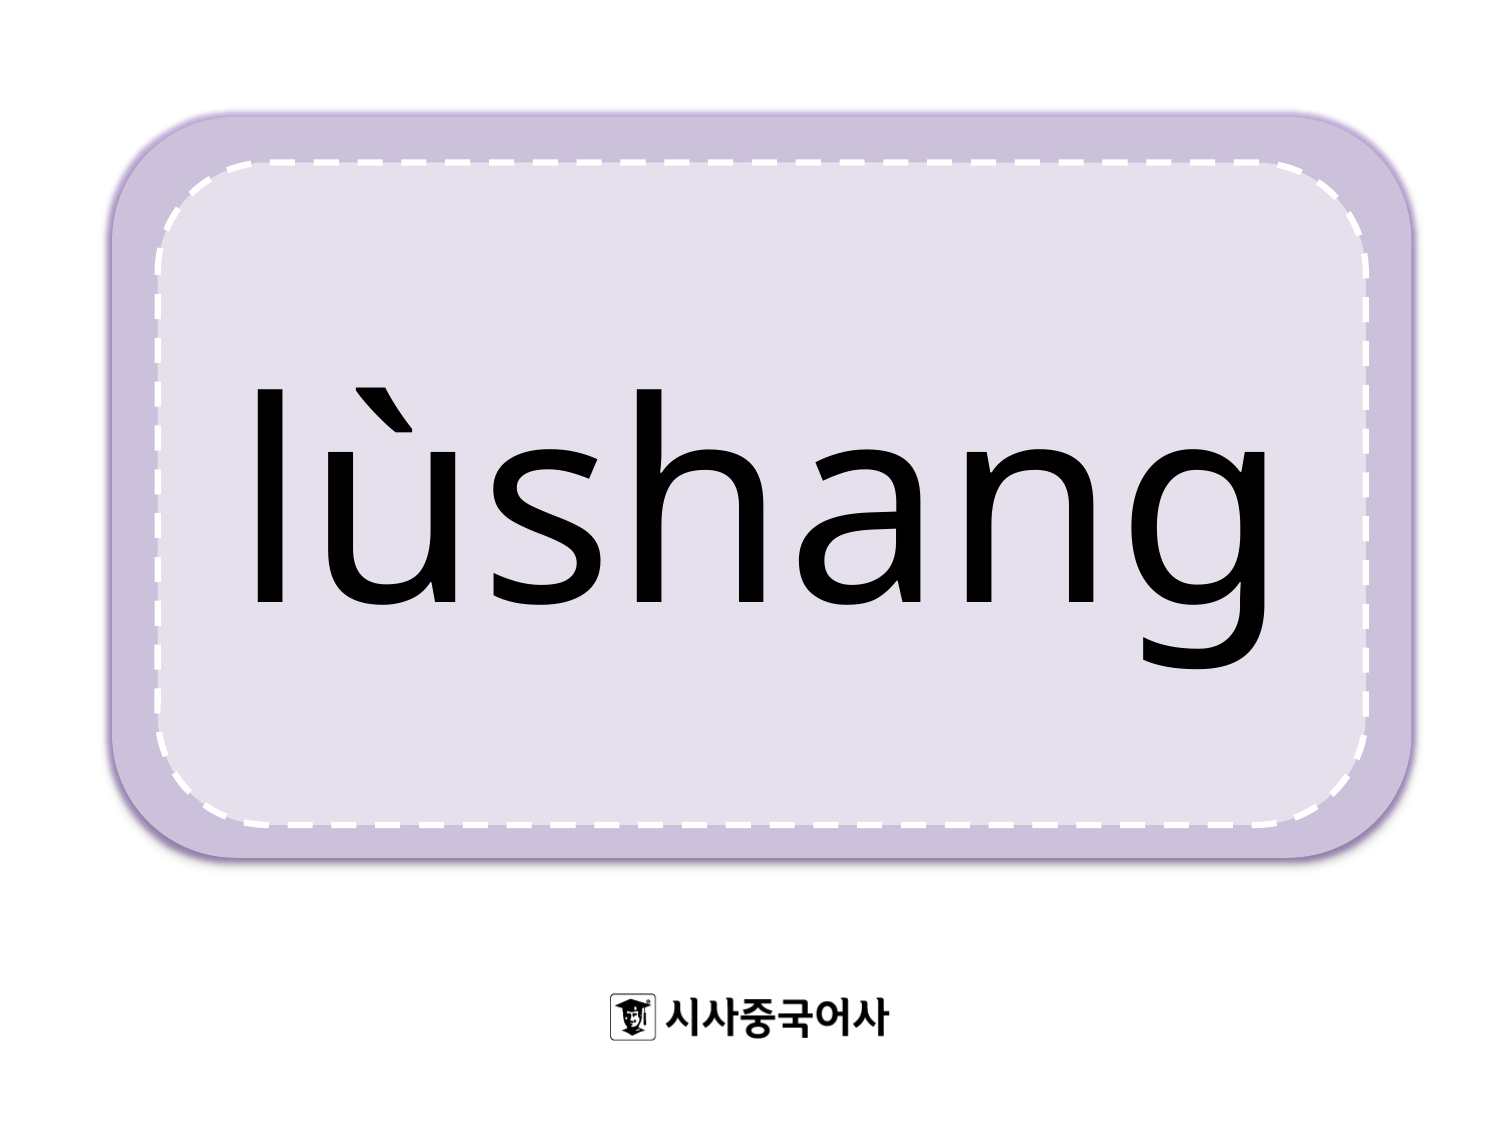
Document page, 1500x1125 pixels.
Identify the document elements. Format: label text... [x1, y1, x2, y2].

picture [602, 987, 898, 1047]
text_box lùshang [157, 162, 1366, 825]
